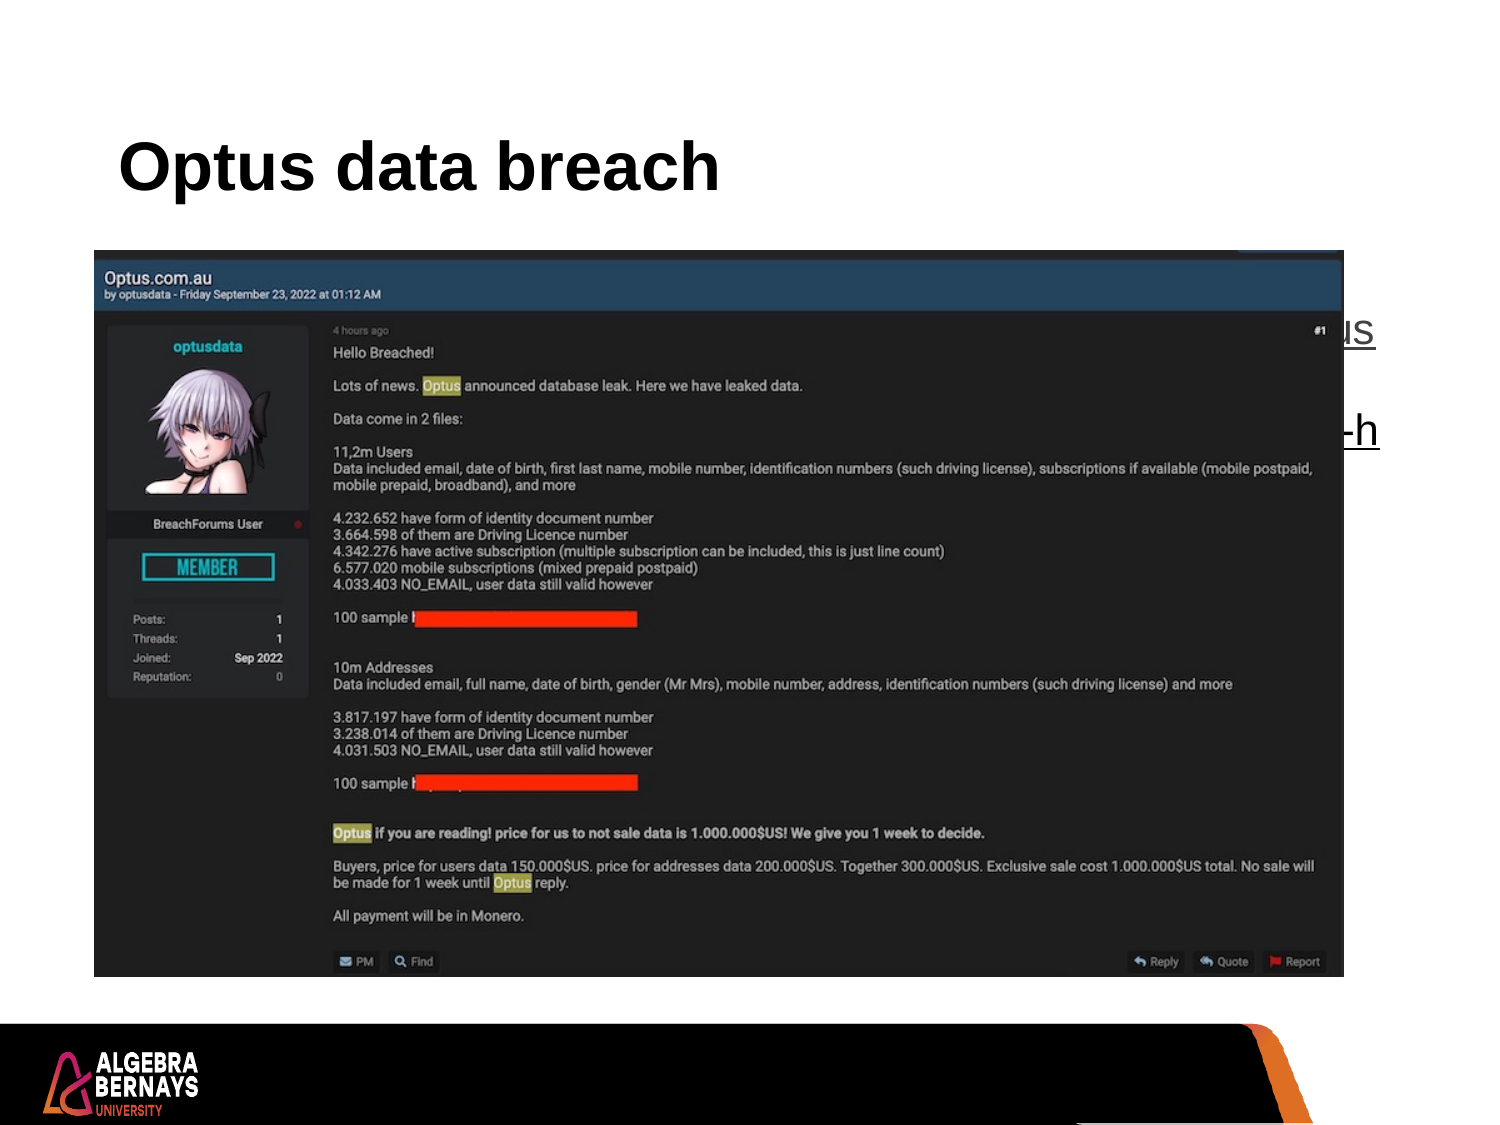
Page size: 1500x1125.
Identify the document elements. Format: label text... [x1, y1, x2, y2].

title Optus data breach [103, 59, 1397, 278]
picture [93, 250, 1344, 977]
list https://nakedsecurity.sophos.com/2022/09/28/optus-breach-aussie-telco-told-it-will-have-to-pay-to-replace-ids/ https://www.upguard.com/blog/how-did-the-optus-data-breach-happen Australia's second-largest telecoms provider Curenje 11.2 mil. Korisničkih podataka [103, 299, 1397, 1014]
picture [0, 1023, 1468, 1125]
